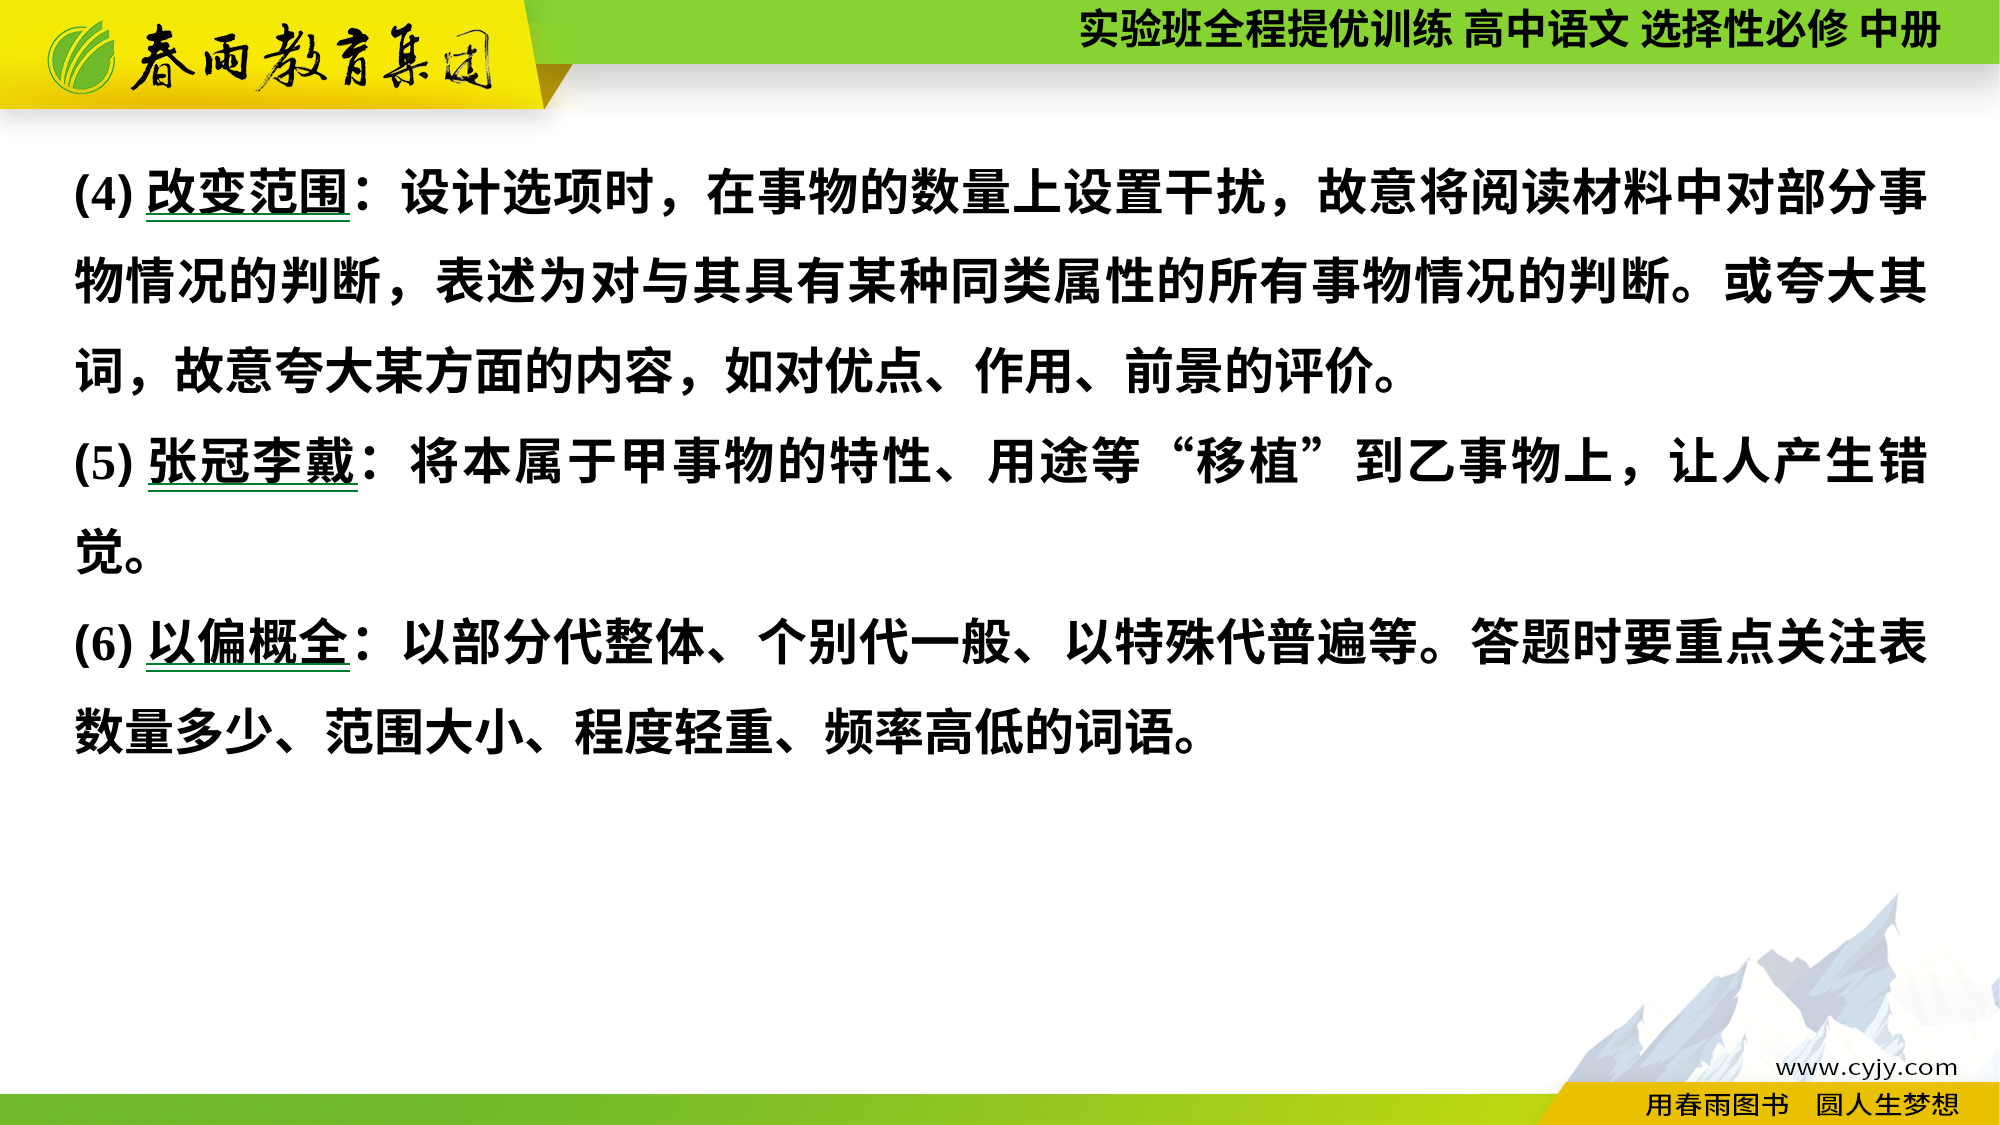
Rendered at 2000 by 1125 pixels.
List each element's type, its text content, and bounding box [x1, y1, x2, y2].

picture [0, 0, 2000, 1125]
list (4)改变范围：设计选项时，在事物的数量上设置干扰，故意将阅读材料中对部分事物情况的判断，表述为对与其具有某种同类属性的所有事物情况的判断。或夸大其词，故意夸大某方面的内容，如对优点、作用、前景的评价。 (5)张冠李戴：将本属于甲事物的特性、用途等“移植”到乙事物上，让人产生错觉。 (6)以偏概全：以部分代整体、个别代一般、以特殊代普遍等。答题时要重点关注表数量多少、范围大小、程度轻重、频率高低的词语。 [59, 122, 1944, 774]
